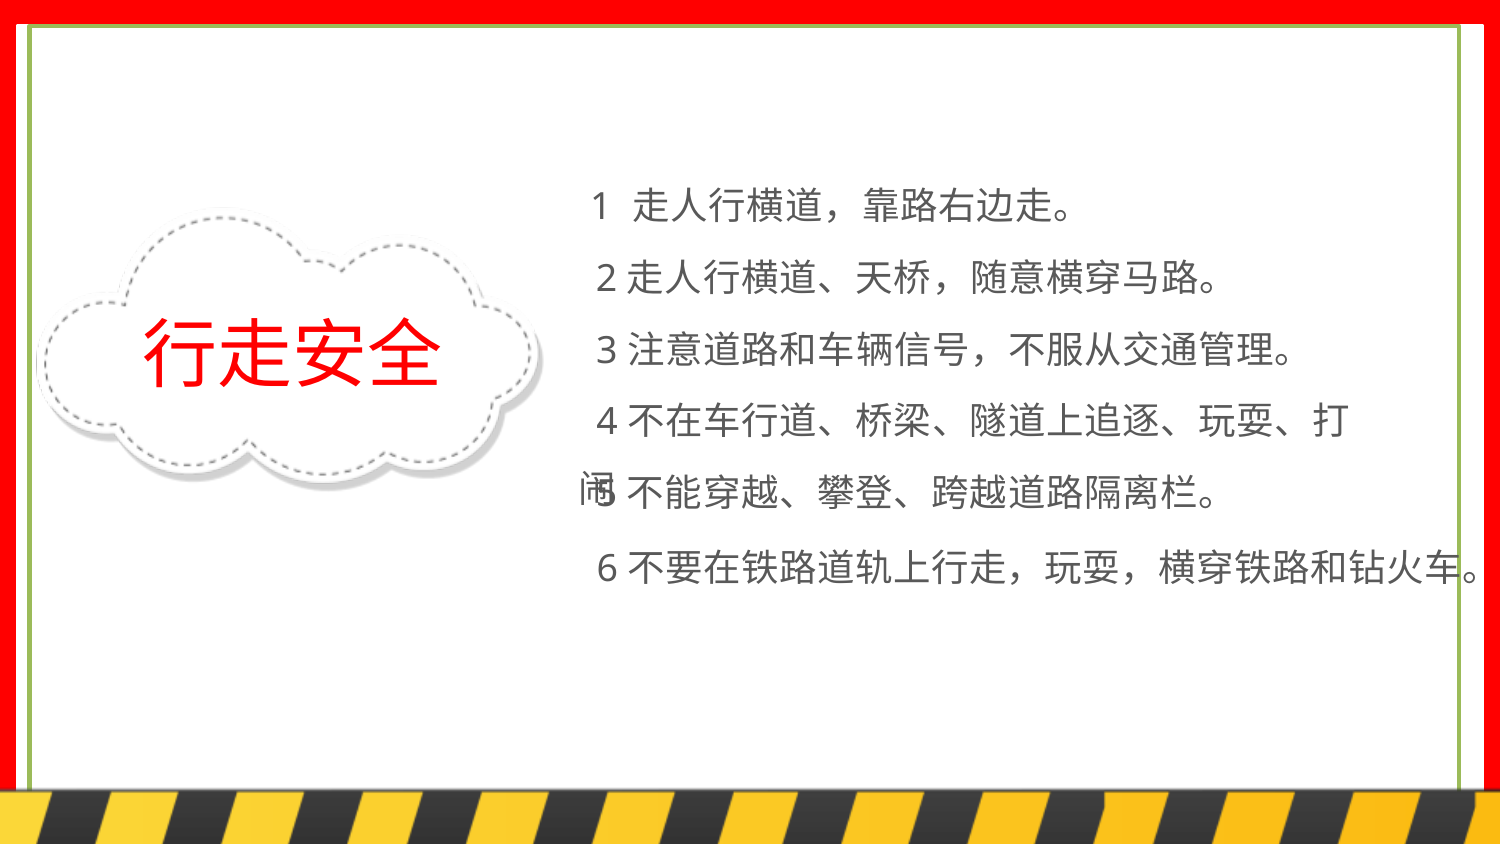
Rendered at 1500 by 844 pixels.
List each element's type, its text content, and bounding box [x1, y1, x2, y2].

text_box 3注意道路和车辆信号，不服从交通管理。 [563, 295, 1290, 367]
picture [4, 189, 555, 515]
text_box 6不要在铁路道轨上行走，玩耍，横穿铁路和钻火车。 [564, 514, 1478, 597]
picture [0, 774, 1500, 844]
text_box 1 走人行横道，靠路右边走。 [557, 152, 1069, 235]
text_box 2走人行横道、天桥，随意横穿马路。 [563, 224, 1215, 295]
text_box [27, 522, 1461, 773]
text_box 4不在车行道、桥梁、隧道上追逐、玩耍、打闹 [563, 367, 1366, 450]
text_box [27, 24, 1461, 514]
text_box 5不能穿越、攀登、跨越道路隔离栏。 [555, 438, 1214, 522]
